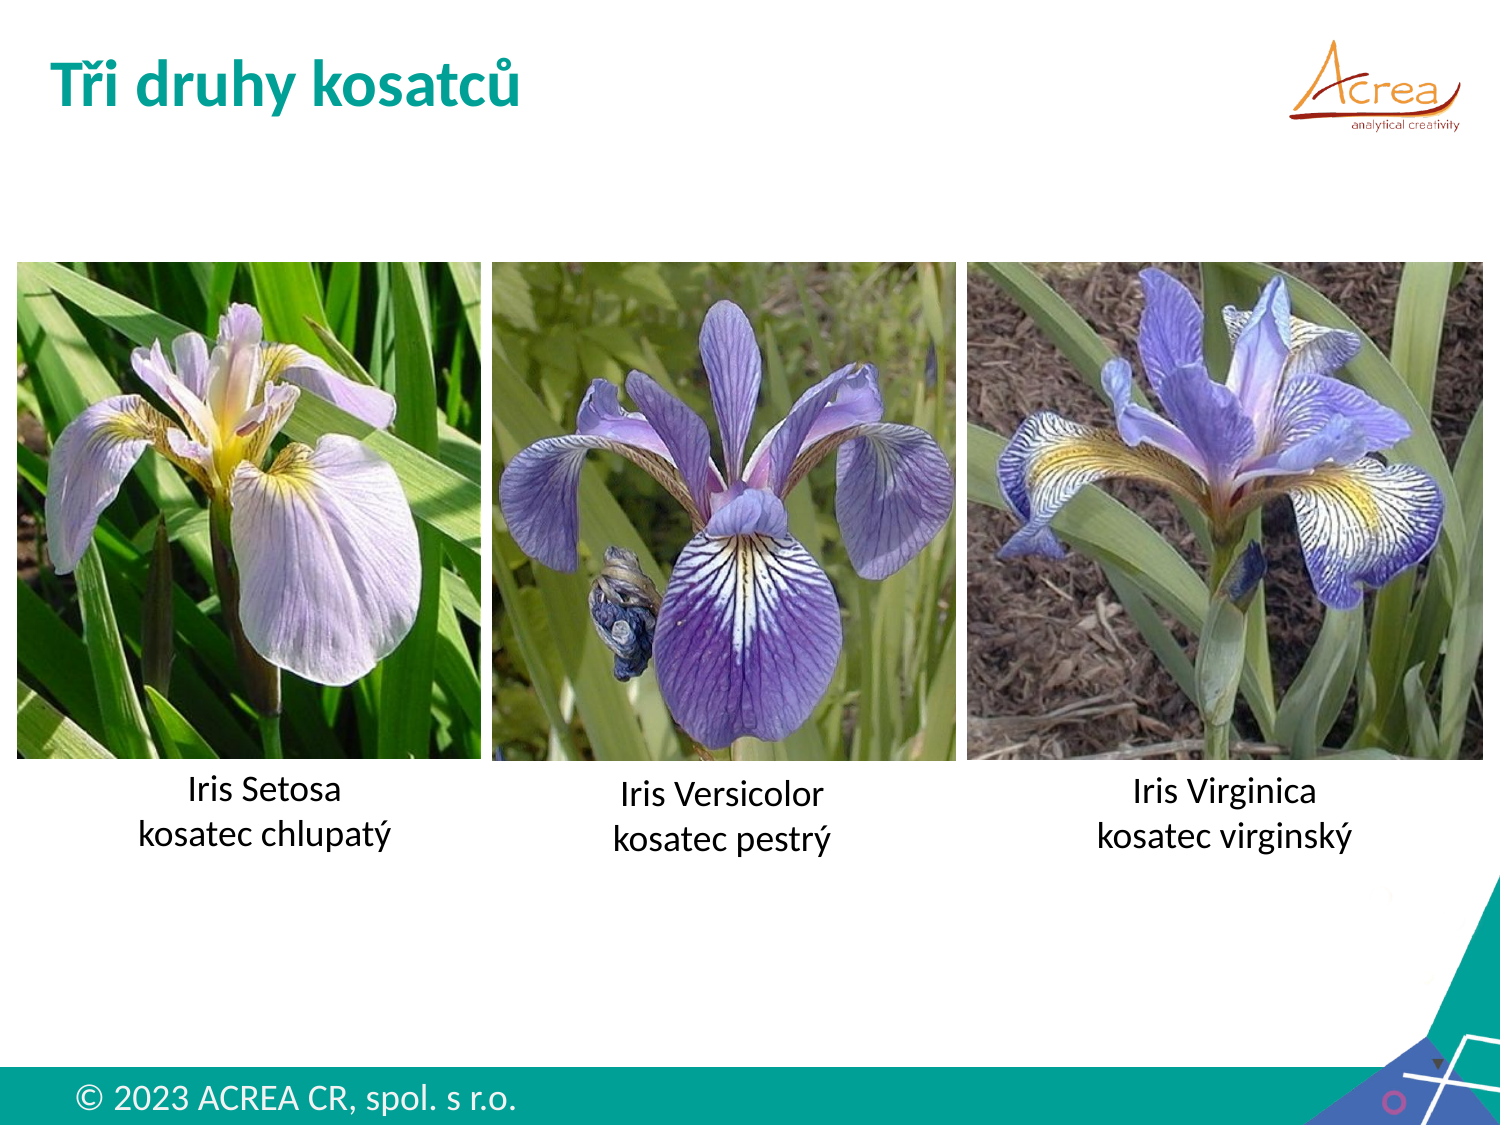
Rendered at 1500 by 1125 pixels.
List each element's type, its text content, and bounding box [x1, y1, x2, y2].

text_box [967, 261, 1483, 866]
title Tři druhy kosatců [35, 35, 1276, 124]
picture [1280, 853, 1500, 1125]
picture [1249, 10, 1500, 161]
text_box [492, 261, 956, 869]
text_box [17, 261, 481, 864]
